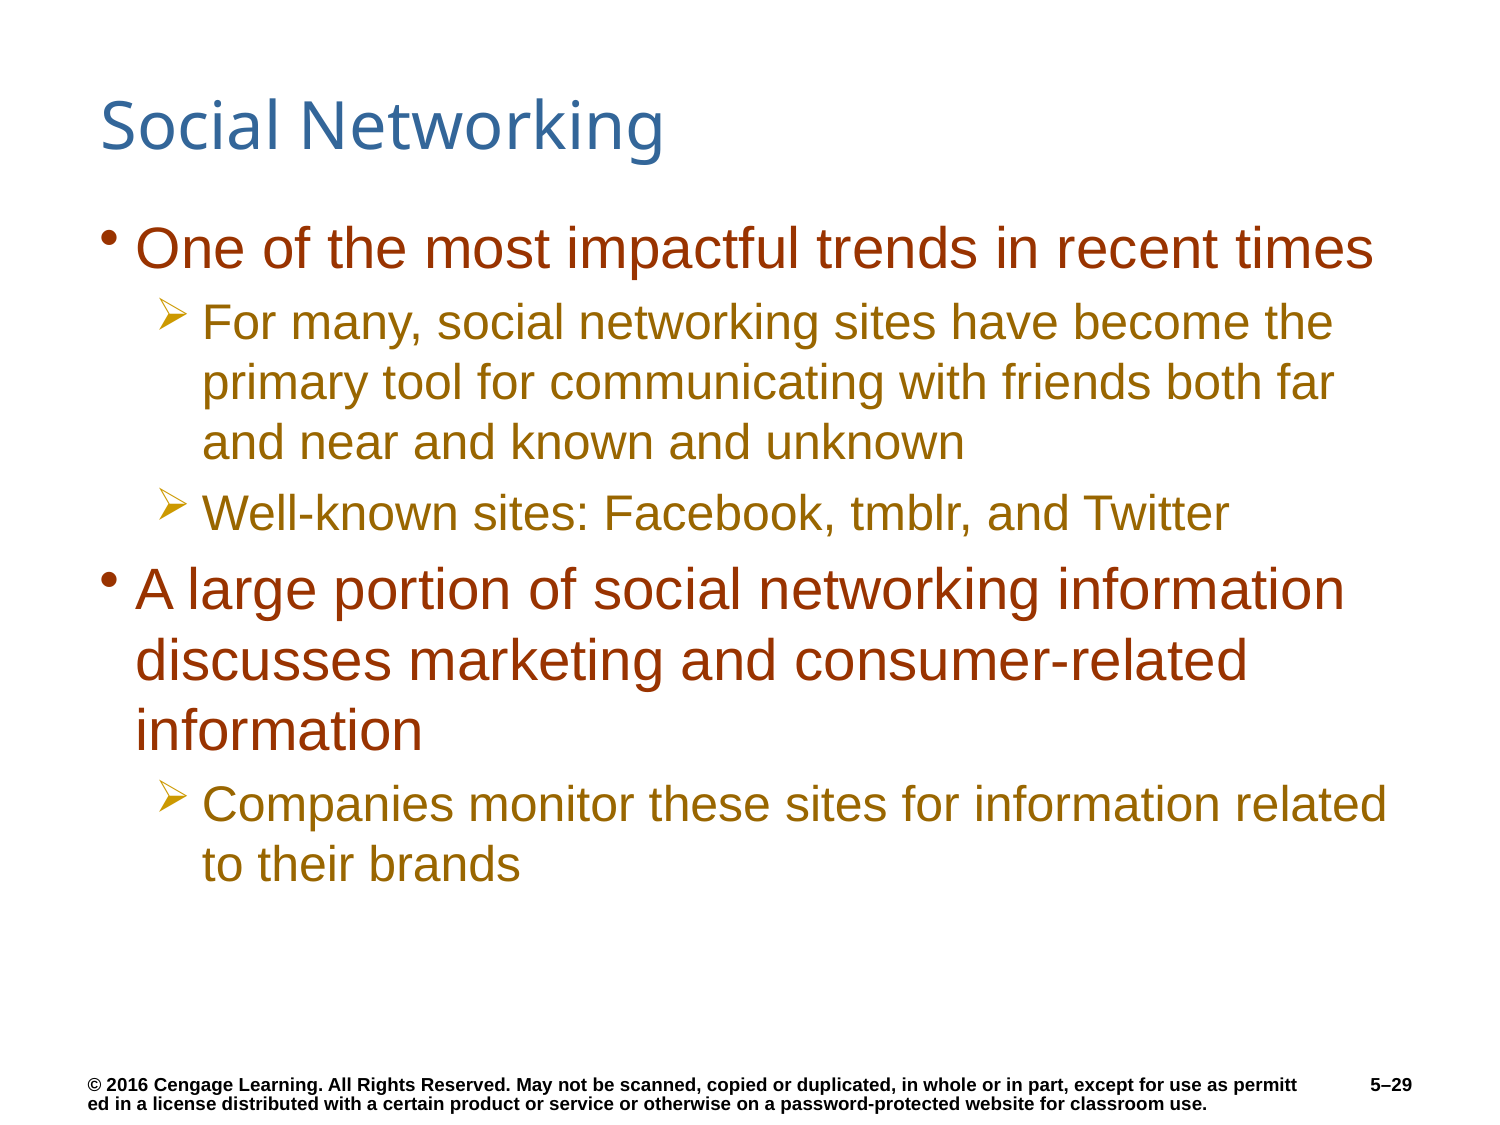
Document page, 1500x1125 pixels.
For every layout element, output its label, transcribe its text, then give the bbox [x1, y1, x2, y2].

slide_number 5–29 [1050, 1042, 1413, 1103]
footer © 2016 Cengage Learning. All Rights Reserved. May not be scanned, copied or duplicated, in whole or in part, except for use as permitted in a license distributed with a certain product or service or otherwise on a password-protected website for classroom use. [87, 1057, 1050, 1103]
list One of the most impactful trends in recent times For many, social networking sites have become the primary tool for communicating with friends both far and near and known and unknown Well-known sites: Facebook, tmblr, and Twitter A large portion of social networking information discusses marketing and consumer-related information Companies monitor these sites for information related to their brands [84, 202, 1414, 1013]
title Social Networking [85, 75, 1411, 171]
